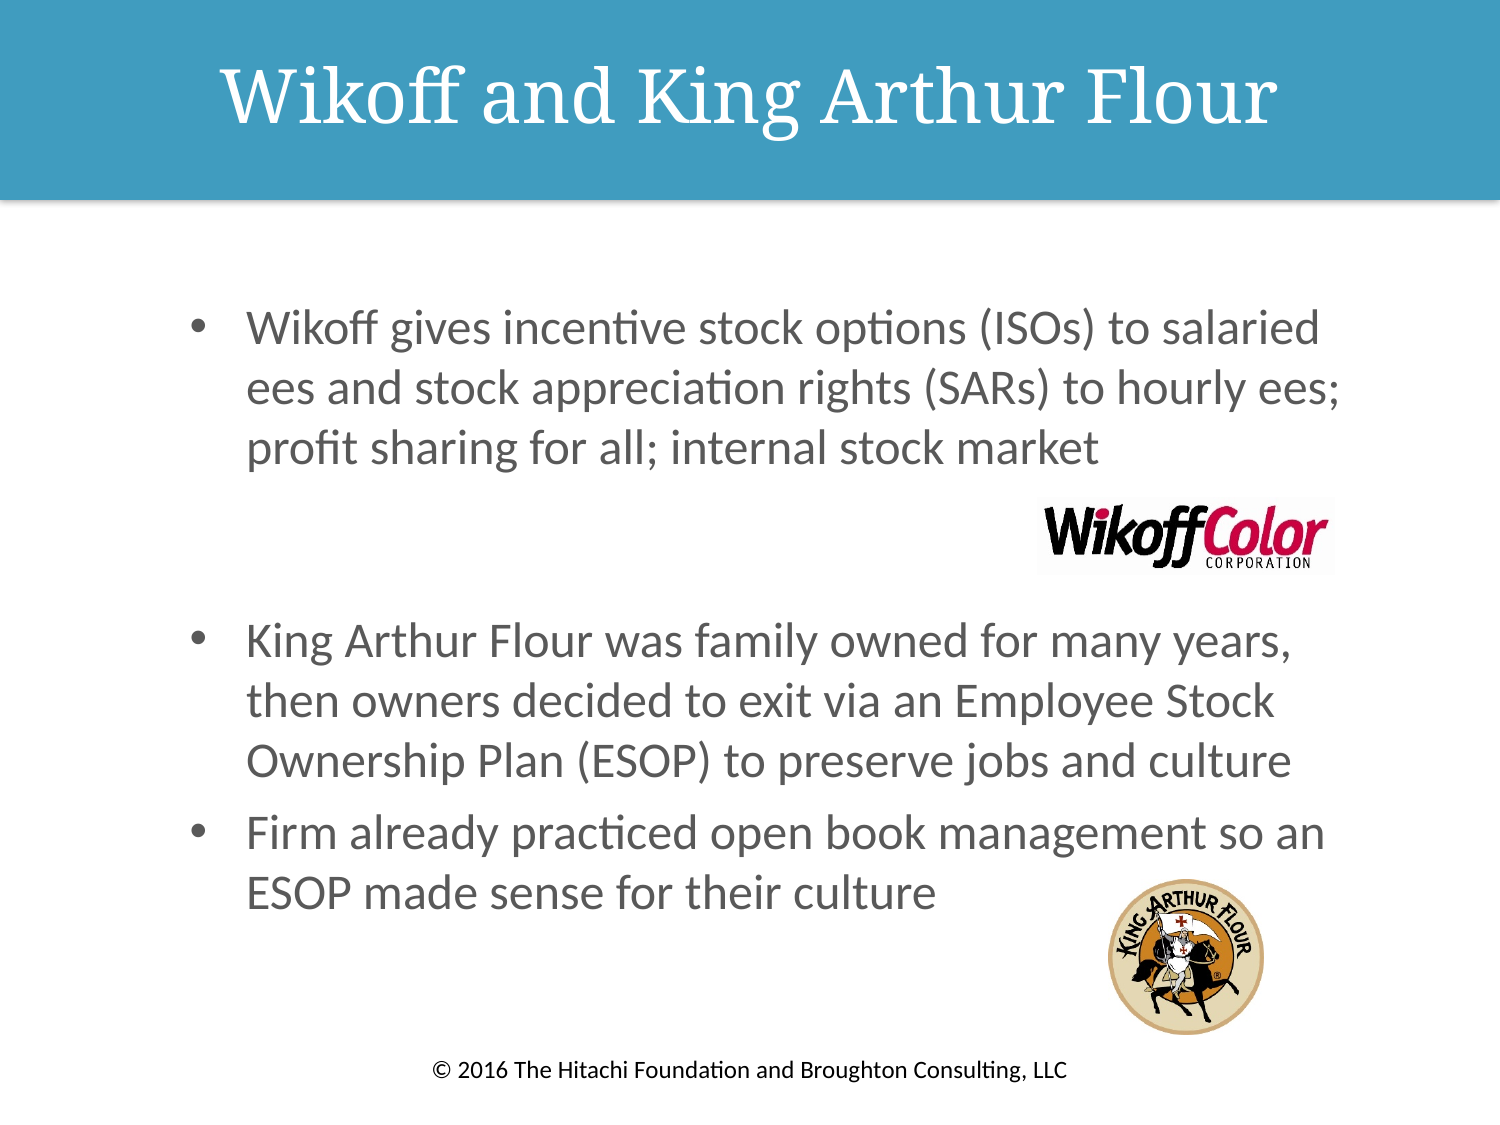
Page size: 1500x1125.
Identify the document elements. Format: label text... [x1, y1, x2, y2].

text_box King Arthur Flour was family owned for many years, then owners decided to exit via an Employee Stock Ownership Plan (ESOP) to preserve jobs and culture Firm already practiced open book management so an ESOP made sense for their culture [99, 599, 1363, 928]
picture [1107, 879, 1264, 1035]
title Wikoff and King Arthur Flour [112, 24, 1388, 163]
picture [1037, 497, 1335, 576]
text_box Wikoff gives incentive stock options (ISOs) to salaried ees and stock appreciation rights (SARs) to hourly ees; profit sharing for all; internal stock market [99, 287, 1363, 483]
